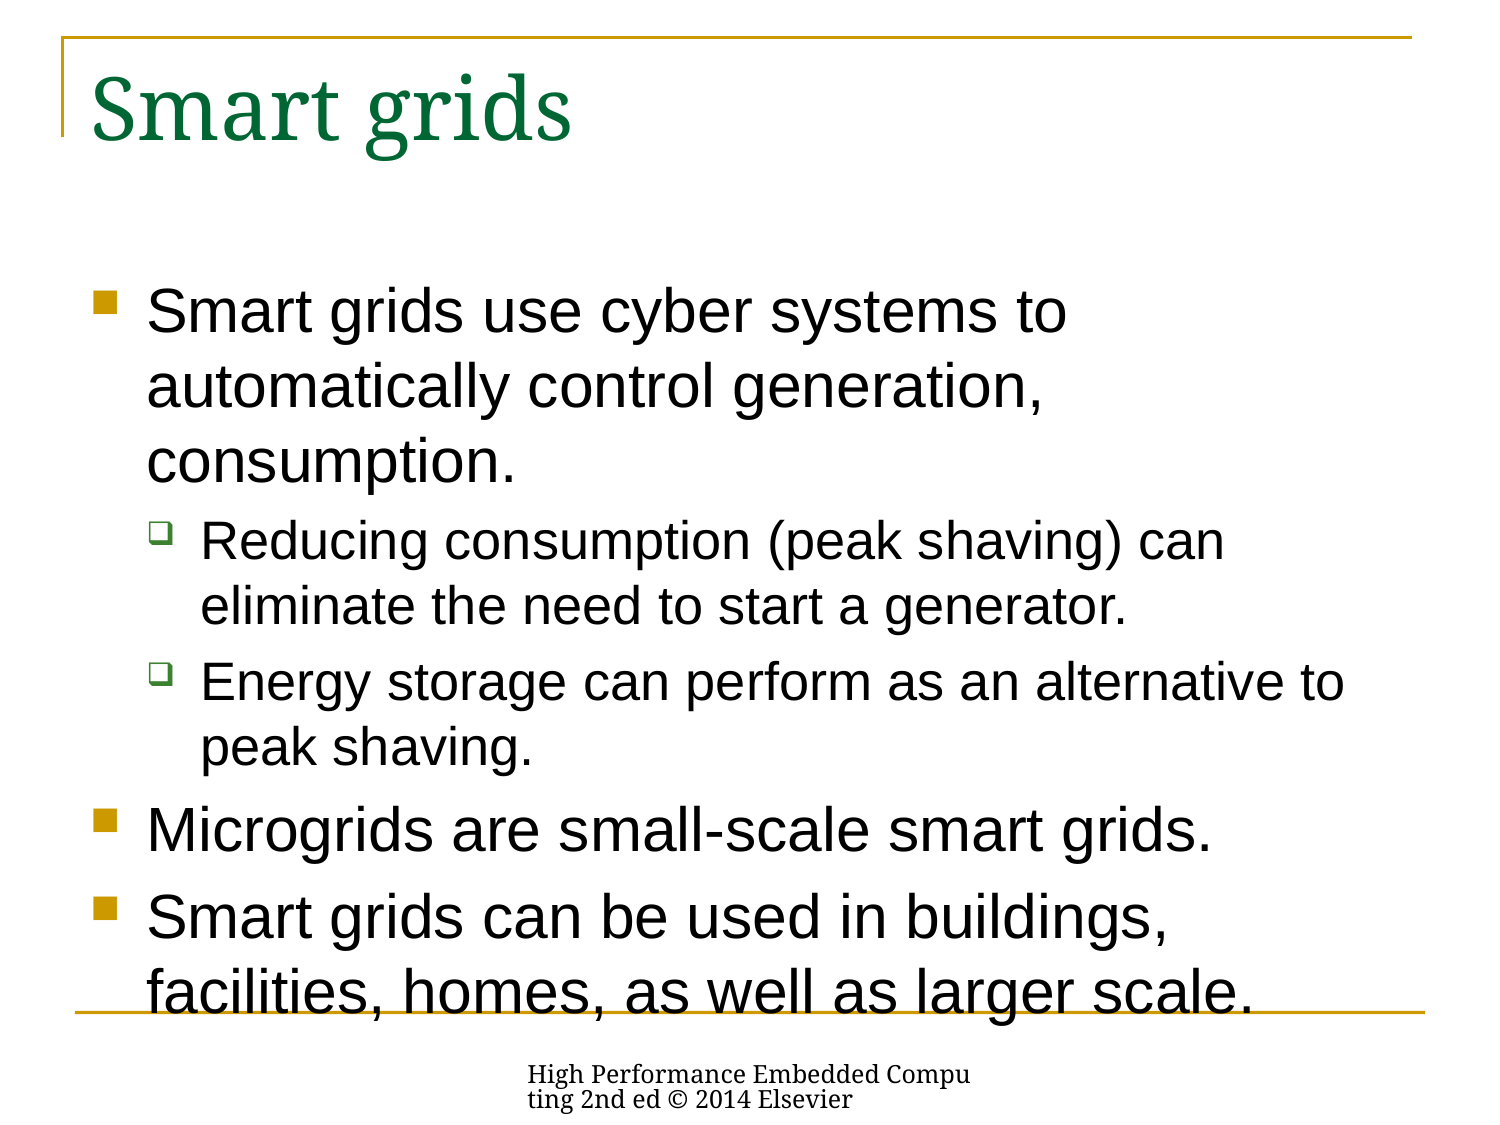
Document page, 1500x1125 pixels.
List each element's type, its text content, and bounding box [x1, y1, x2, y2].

list Smart grids use cyber systems to automatically control generation, consumption. Reducing consumption (peak shaving) can eliminate the need to start a generator. Energy storage can perform as an alternative to peak shaving. Microgrids are small-scale smart grids. Smart grids can be used in buildings, facilities, homes, as well as larger scale. [75, 262, 1425, 1006]
footer High Performance Embedded Computing 2nd ed © 2014 Elsevier [512, 1025, 988, 1100]
title Smart grids [75, 45, 1425, 233]
